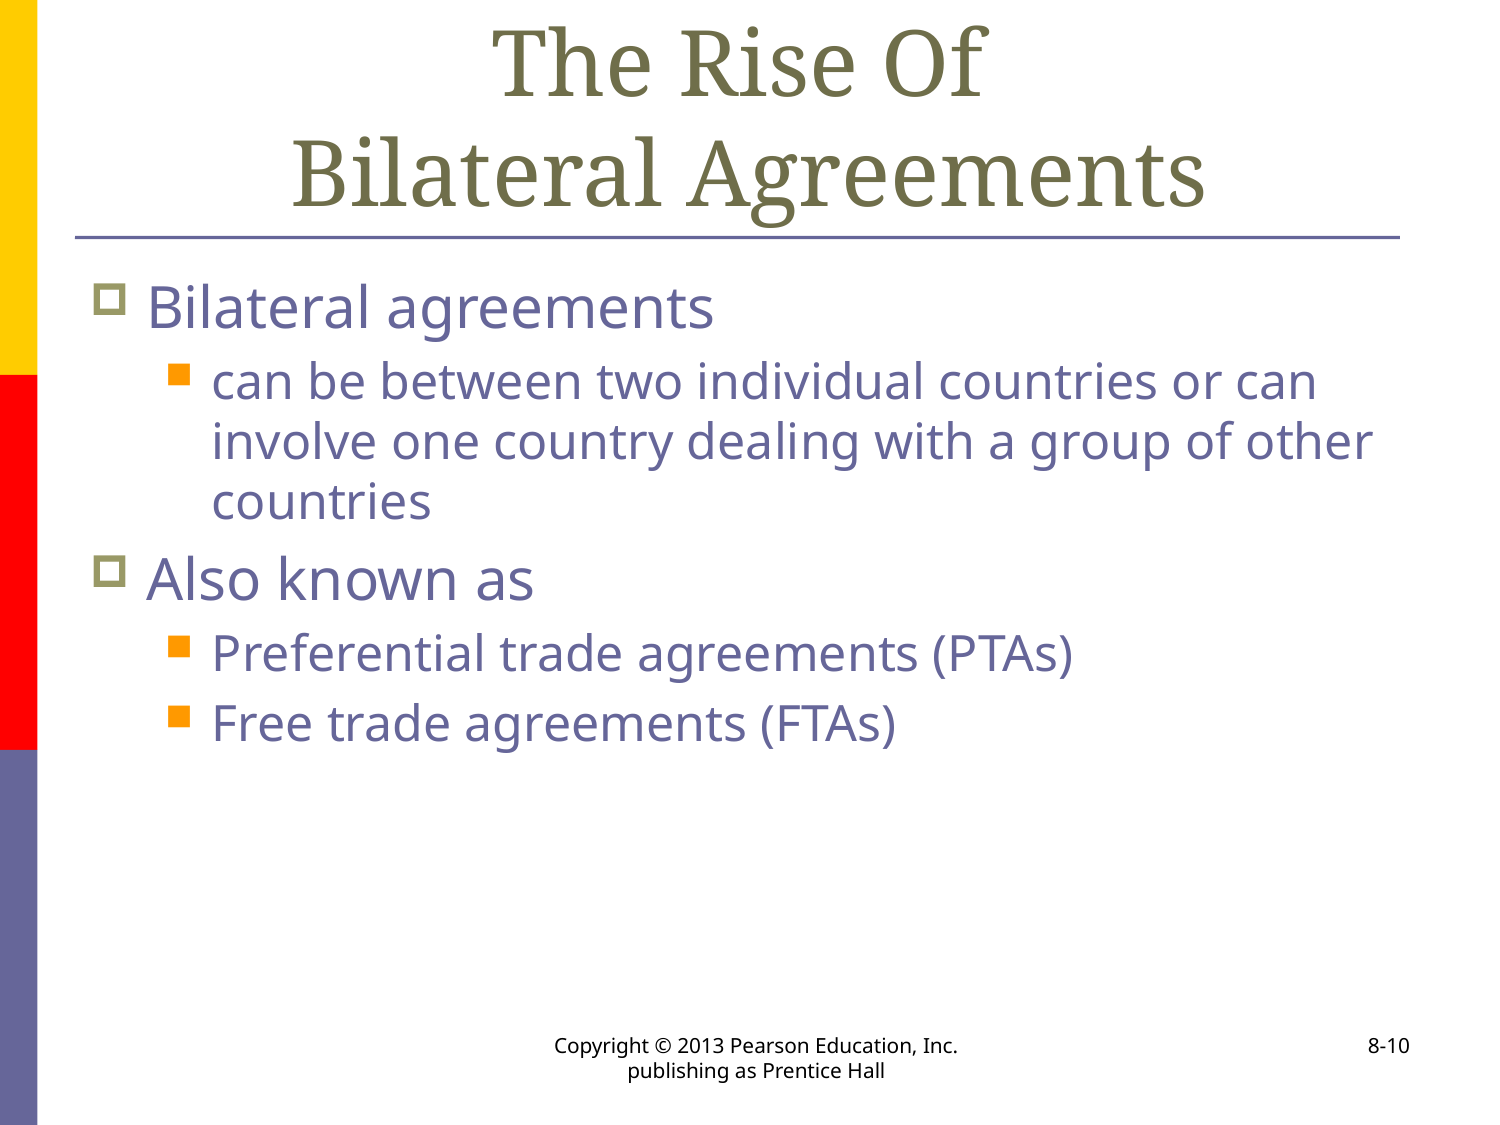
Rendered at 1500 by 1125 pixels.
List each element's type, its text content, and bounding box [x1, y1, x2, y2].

footer Copyright © 2013 Pearson Education, Inc. publishing as Prentice Hall [500, 1025, 1013, 1100]
list Bilateral agreements can be between two individual countries or can involve one country dealing with a group of other countries Also known as Preferential trade agreements (PTAs) Free trade agreements (FTAs) [75, 262, 1425, 1006]
slide_number 8-10 [1074, 1025, 1425, 1100]
title The Rise Of Bilateral Agreements [75, 45, 1425, 233]
